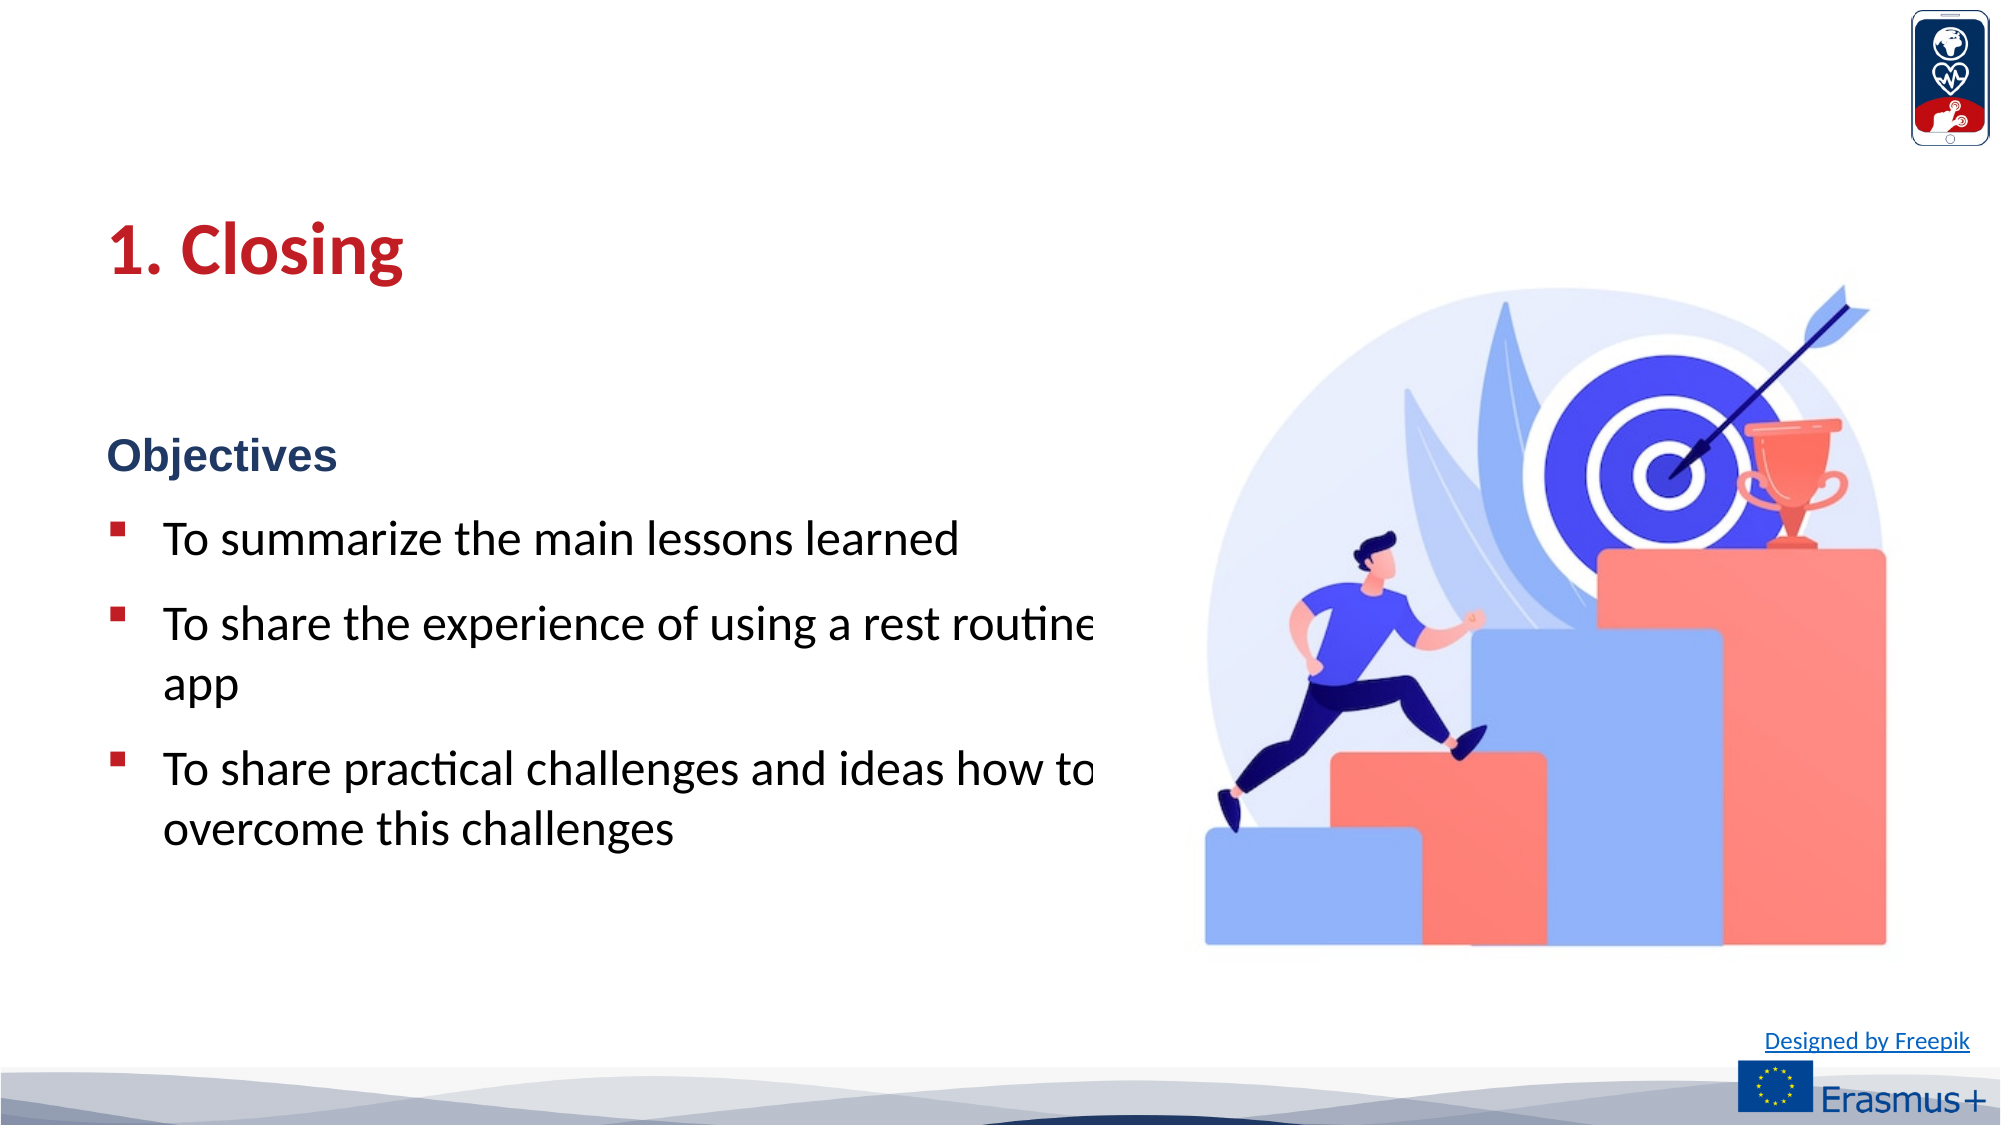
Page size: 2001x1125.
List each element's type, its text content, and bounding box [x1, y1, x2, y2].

picture [1911, 10, 1990, 146]
title 1. Closing [91, 177, 1093, 324]
text_box Designed by Freepik [984, 1016, 1985, 1062]
list Objectives To summarize the main lessons learned To share the experience of using a rest routine app To share practical challenges and ideas how to overcome this challenges [91, 417, 1093, 948]
picture [0, 177, 2001, 1125]
